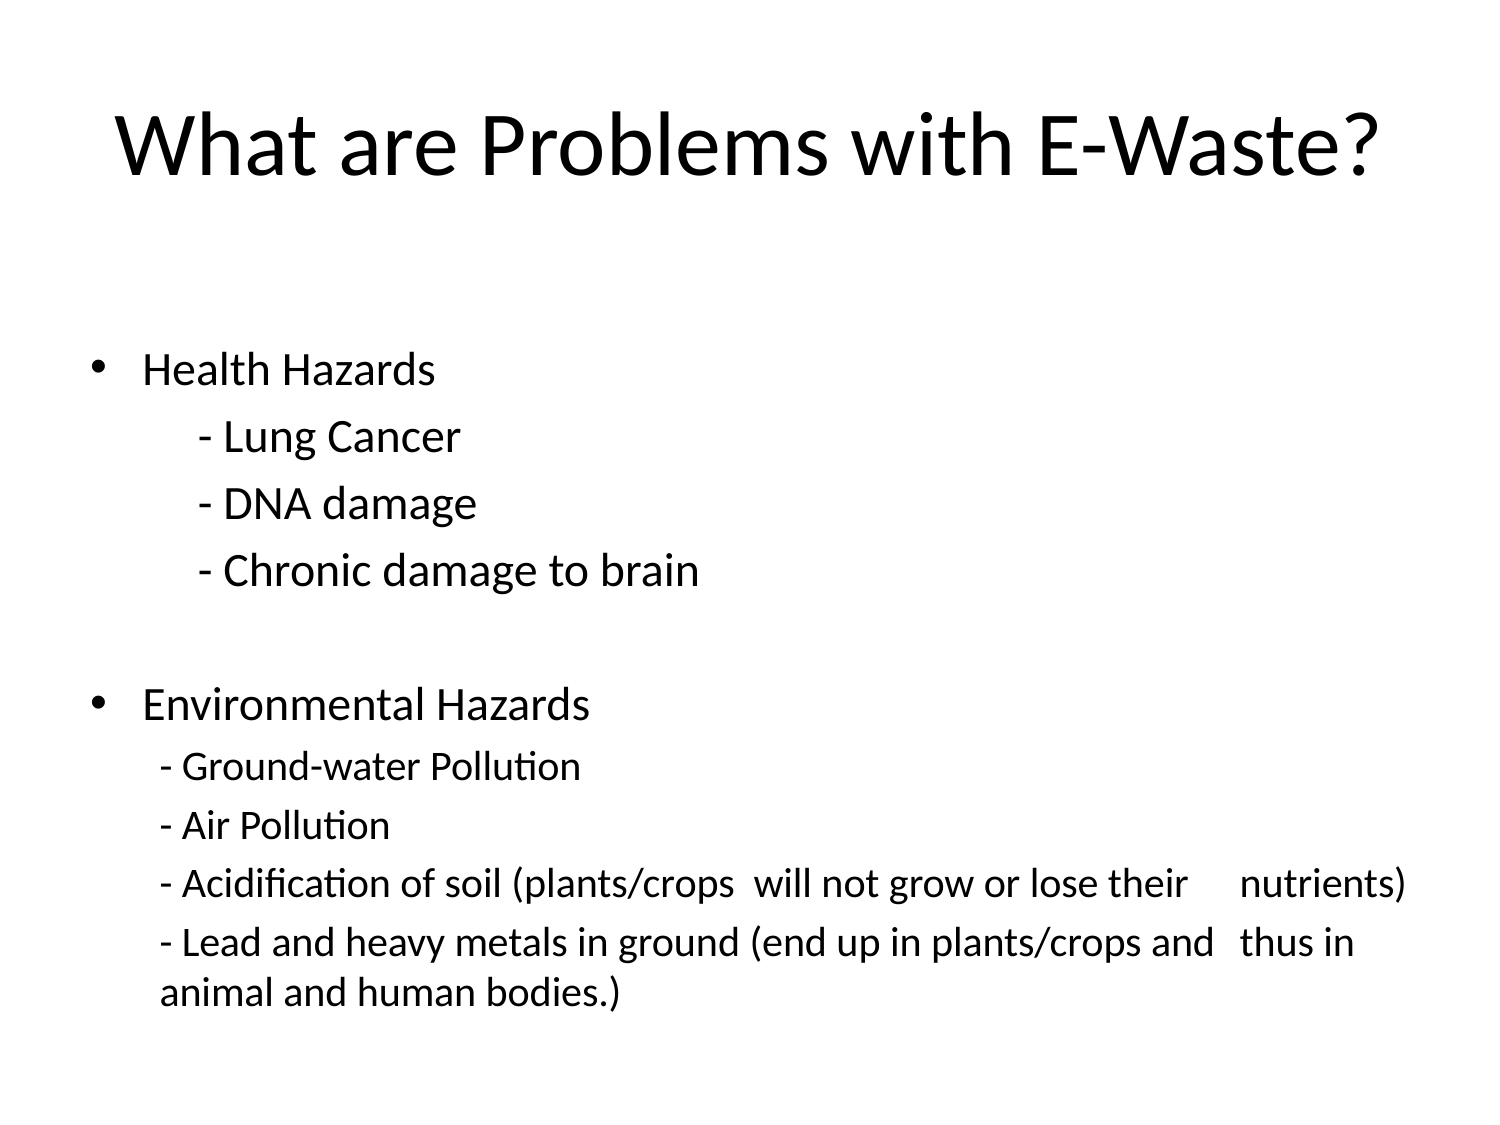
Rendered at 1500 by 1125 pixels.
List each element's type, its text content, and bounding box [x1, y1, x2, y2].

title What are Problems with E-Waste? [75, 45, 1425, 233]
list Health Hazards - Lung Cancer - DNA damage - Chronic damage to brain Environmental Hazards - Ground-water Pollution - Air Pollution - Acidification of soil (plants/crops will not grow or lose their nutrients) - Lead and heavy metals in ground (end up in plants/crops and thus in animal and human bodies.) [75, 262, 1425, 1063]
